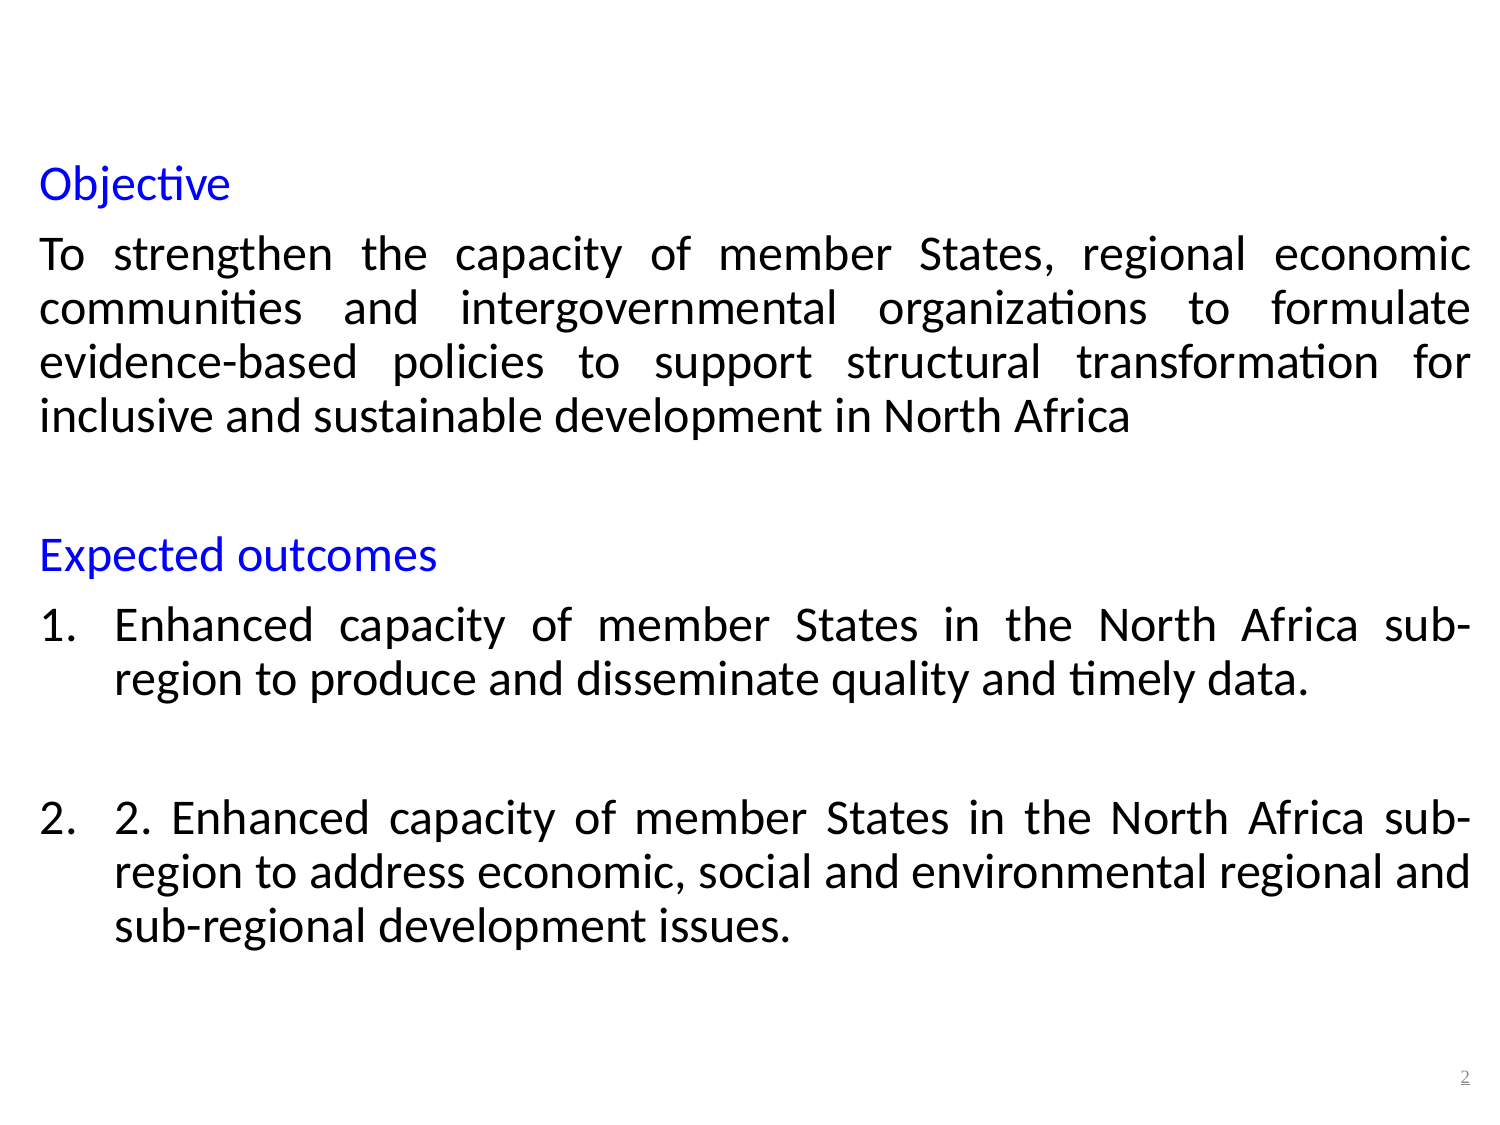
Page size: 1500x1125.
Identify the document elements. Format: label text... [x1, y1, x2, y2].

list Objective To strengthen the capacity of member States, regional economic communities and intergovernmental organizations to formulate evidence-based policies to support structural transformation for inclusive and sustainable development in North Africa Expected outcomes Enhanced capacity of member States in the North Africa sub-region to produce and disseminate quality and timely data. 2. Enhanced capacity of member States in the North Africa sub-region to address economic, social and environmental regional and sub-regional development issues. [24, 149, 1488, 1125]
slide_number 2 [1422, 1045, 1486, 1106]
